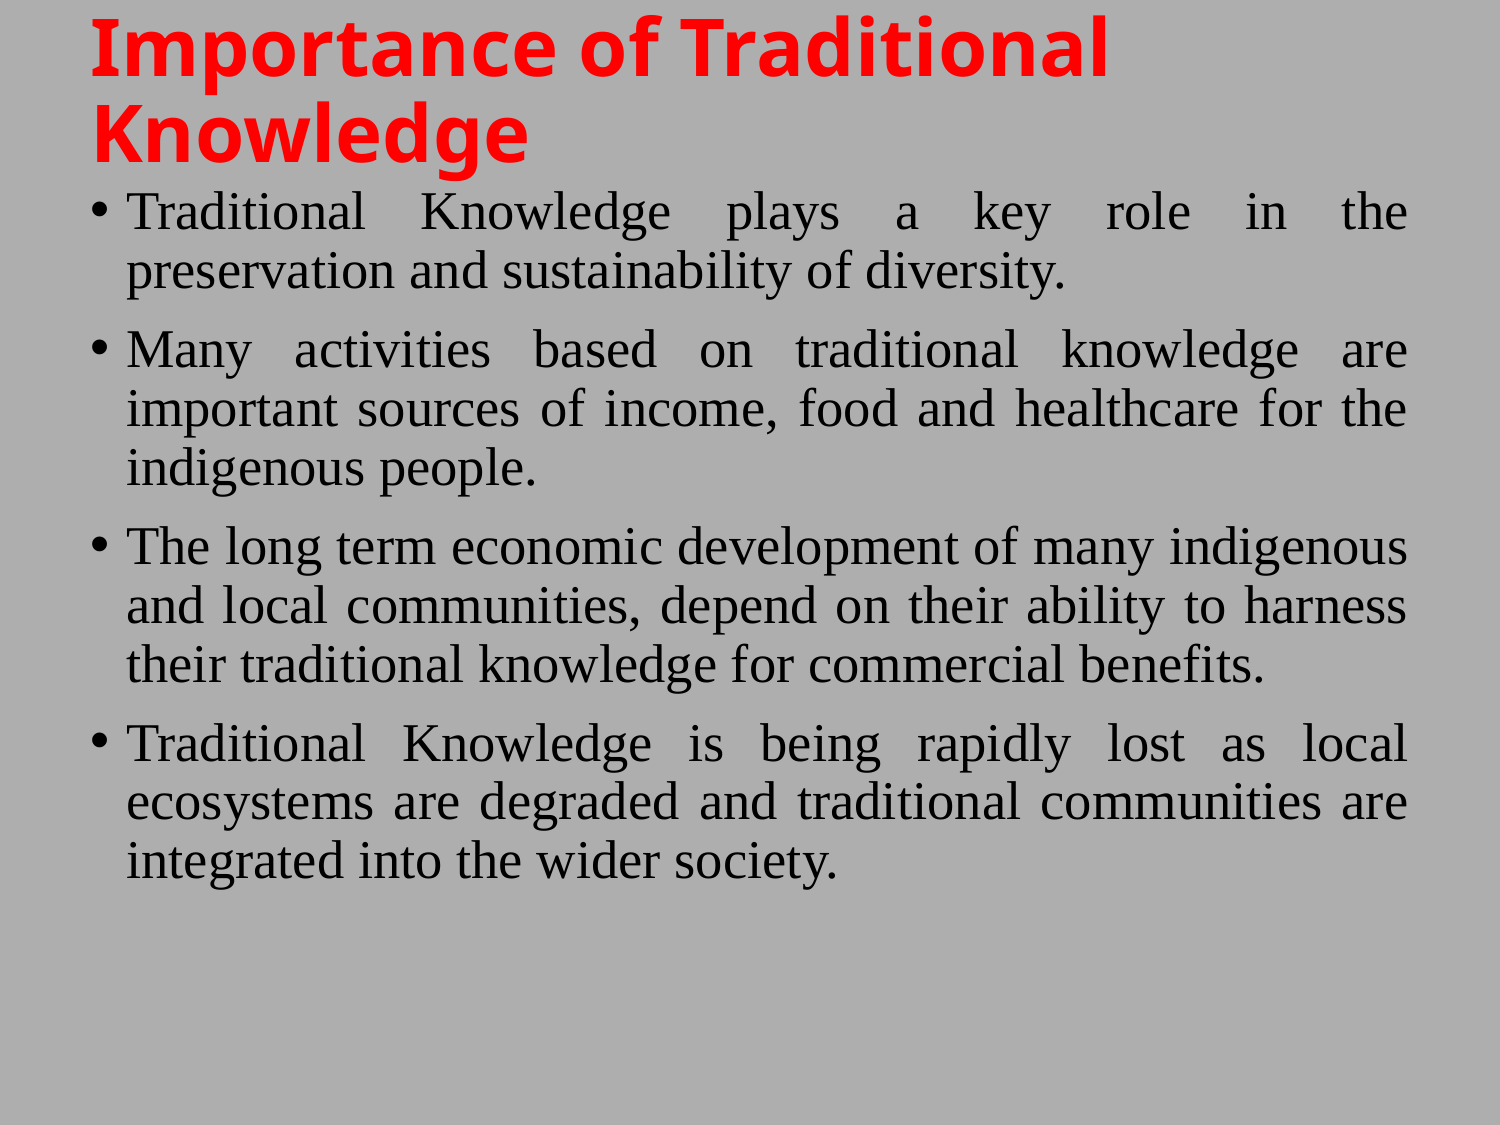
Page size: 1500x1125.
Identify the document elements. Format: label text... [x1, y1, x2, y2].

list Traditional Knowledge plays a key role in the preservation and sustainability of diversity. Many activities based on traditional knowledge are important sources of income, food and healthcare for the indigenous people. The long term economic development of many indigenous and local communities, depend on their ability to harness their traditional knowledge for commercial benefits. Traditional Knowledge is being rapidly lost as local ecosystems are degraded and traditional communities are integrated into the wider society. [75, 174, 1425, 918]
title Importance of Traditional Knowledge [75, 0, 1425, 174]
